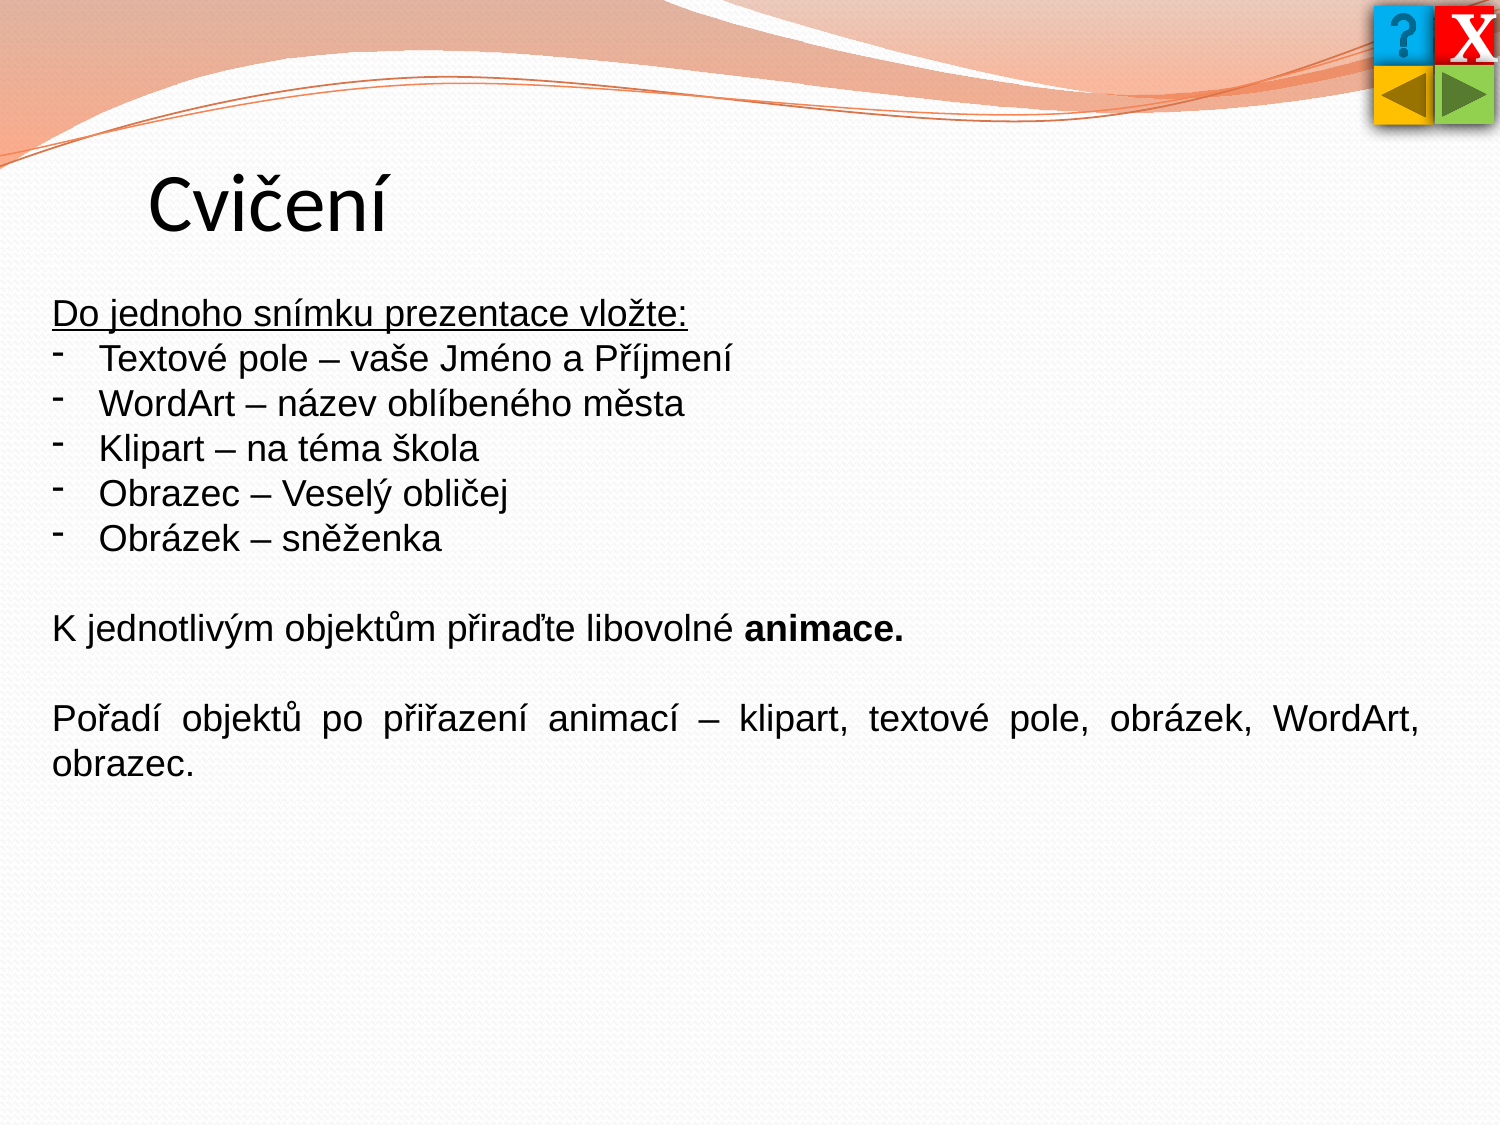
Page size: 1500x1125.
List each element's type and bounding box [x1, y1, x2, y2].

text_box [36, 159, 1436, 798]
text_box [1373, 5, 1495, 125]
